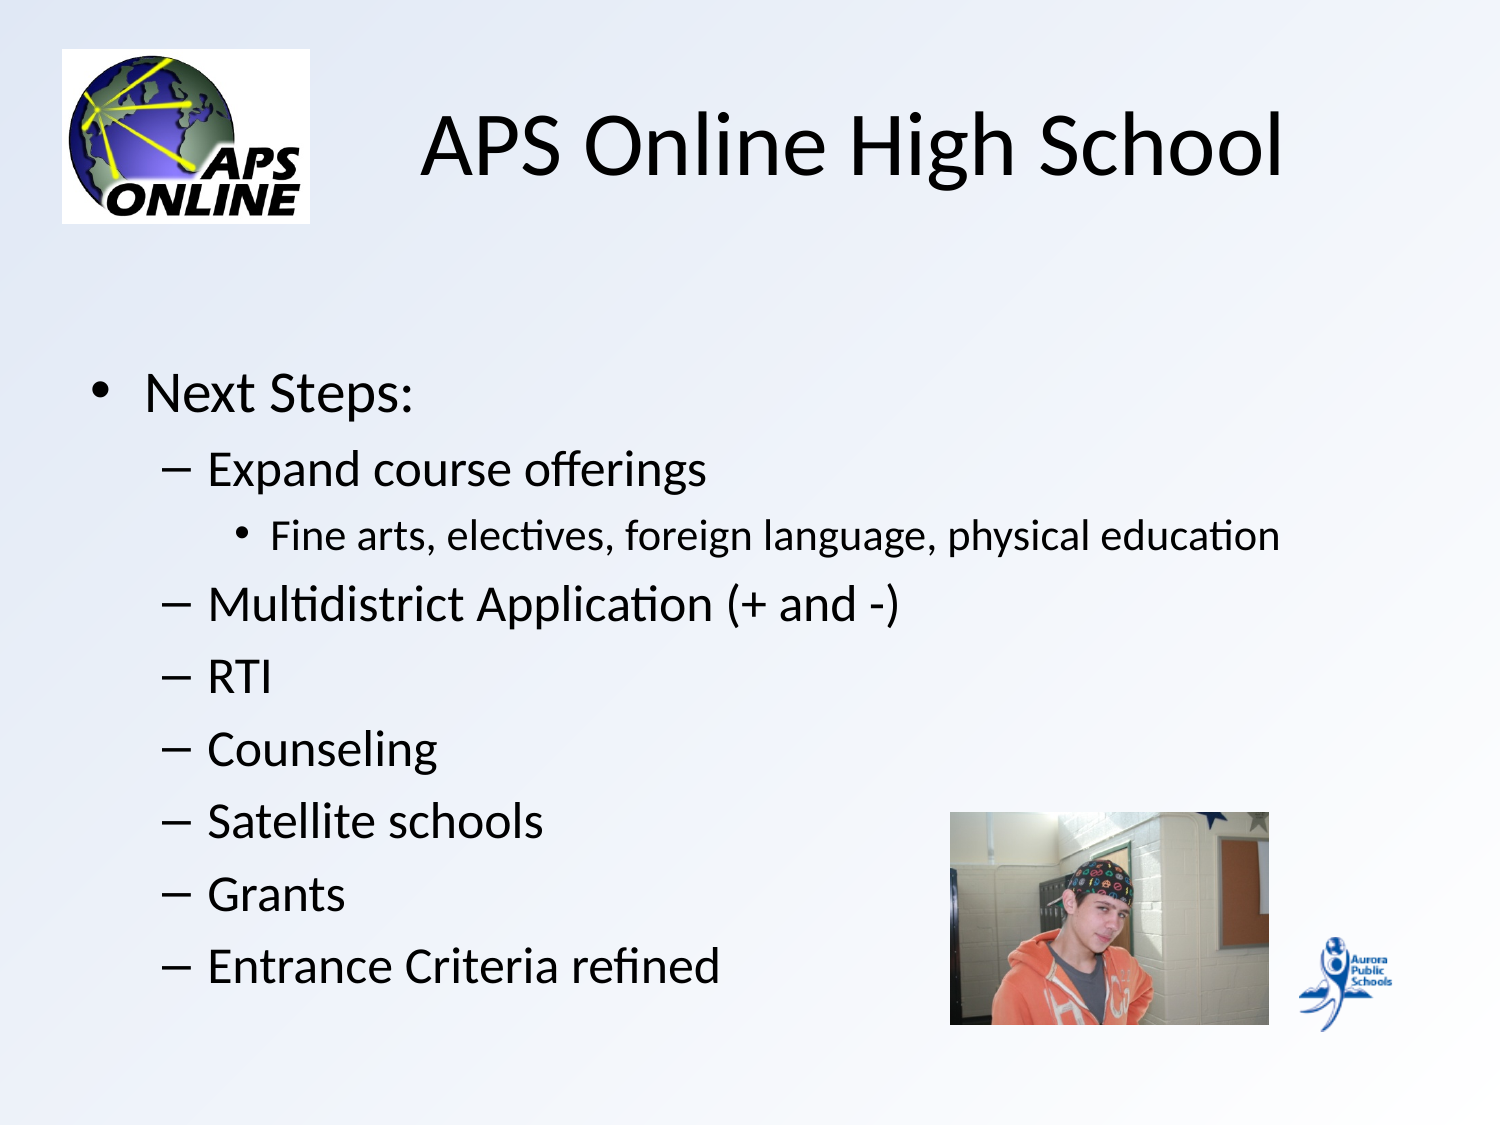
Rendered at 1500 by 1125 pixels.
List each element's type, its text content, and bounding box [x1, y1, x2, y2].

picture [62, 49, 310, 225]
picture [949, 812, 1269, 1026]
title APS Online High School [75, 45, 1425, 233]
list Next Steps: Expand course offerings Fine arts, electives, foreign language, physical education Multidistrict Application (+ and -) RTI Counseling Satellite schools Grants Entrance Criteria refined [75, 262, 1425, 1005]
picture [1299, 937, 1394, 1032]
